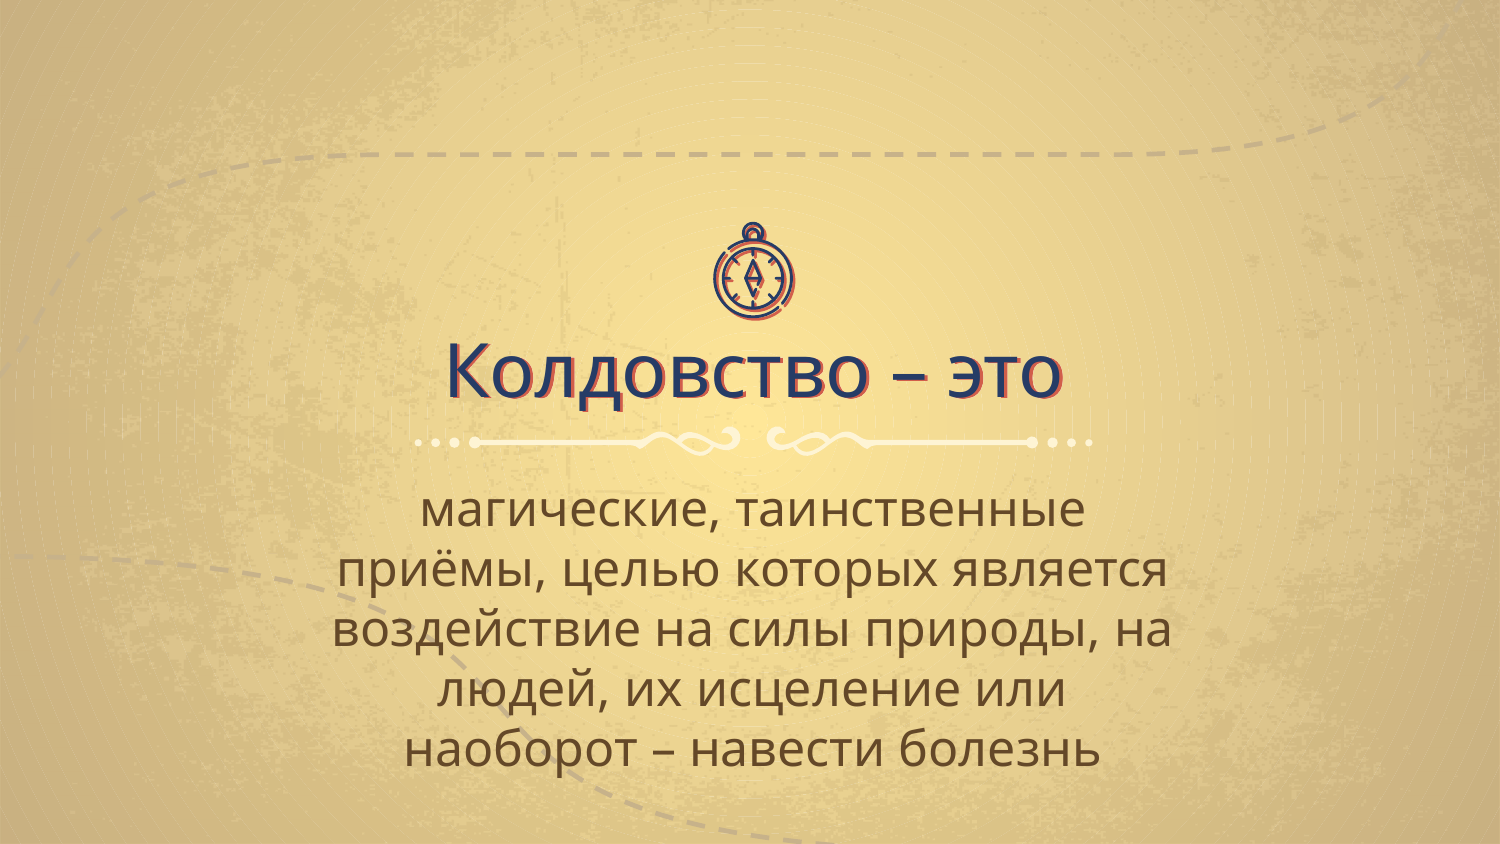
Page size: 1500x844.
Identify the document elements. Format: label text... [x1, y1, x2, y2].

list магические, таинственные приёмы, целью которых является воздействие на силы природы, на людей, их исцеление или наоборот – навести болезнь [305, 461, 1202, 685]
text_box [414, 424, 1093, 462]
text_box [709, 221, 798, 321]
title Колдовство – это [385, 333, 1122, 428]
picture [0, 0, 1500, 844]
